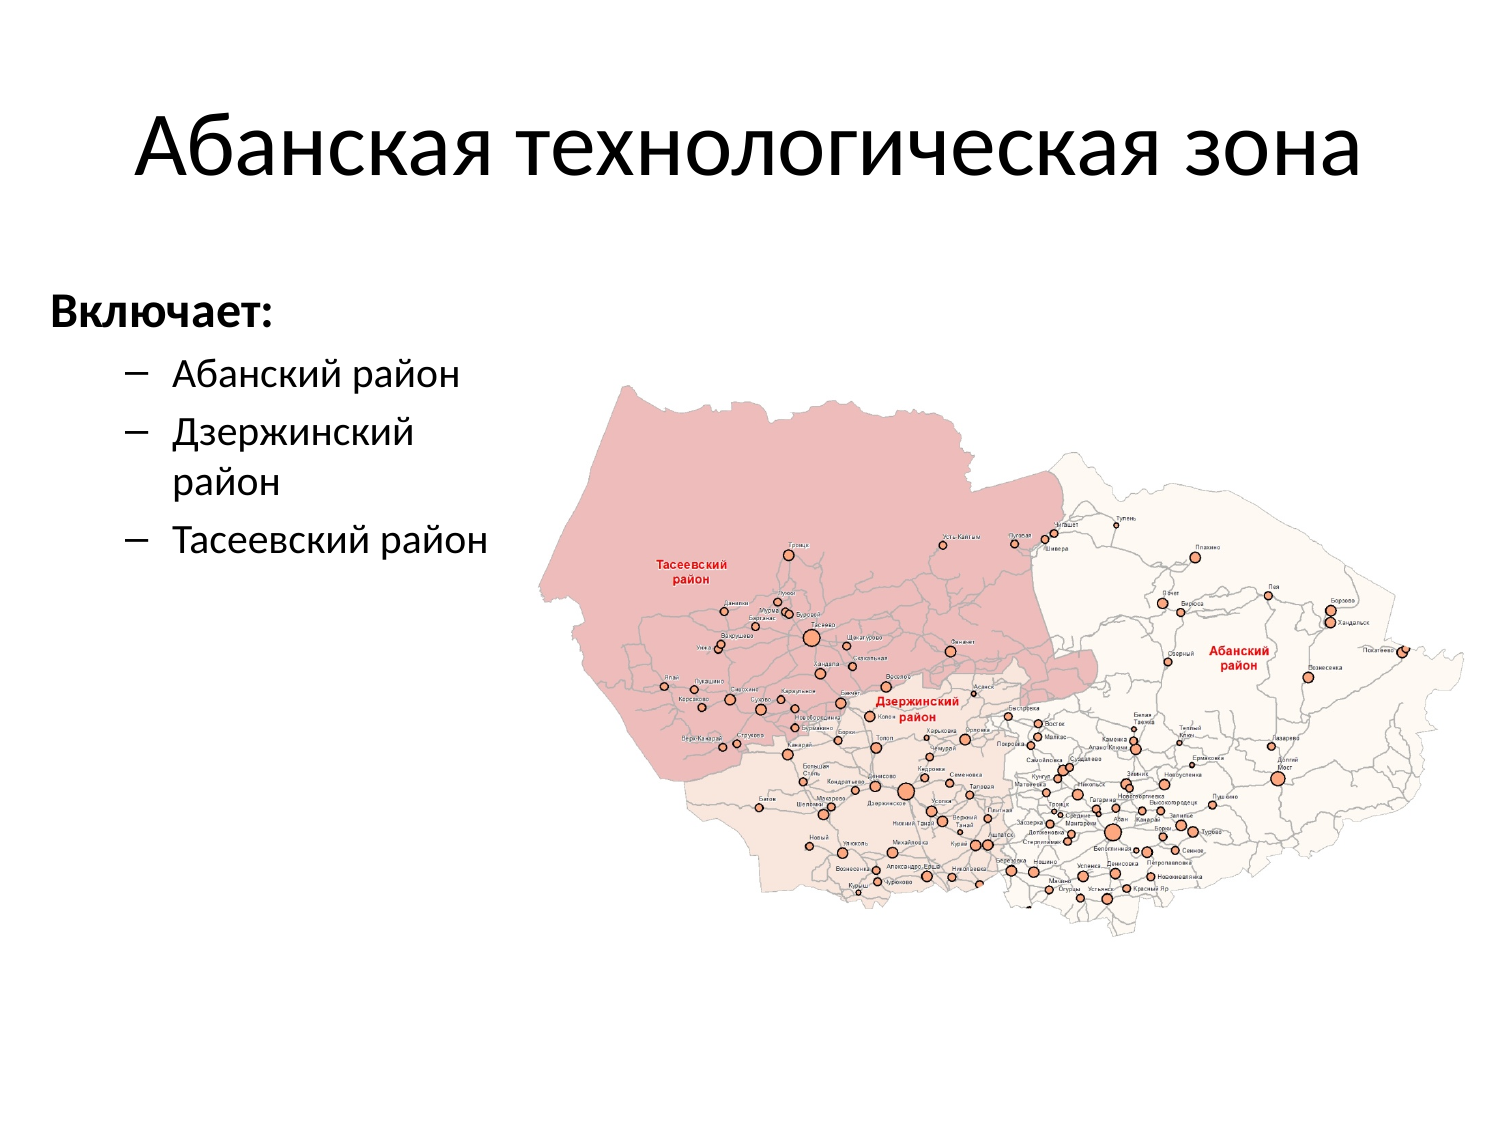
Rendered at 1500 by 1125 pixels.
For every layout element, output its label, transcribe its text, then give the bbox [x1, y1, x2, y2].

title Абанская технологическая зона [75, 45, 1425, 233]
list Включает: Абанский район Дзержинский район Тасеевский район [35, 269, 547, 617]
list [527, 374, 1486, 950]
